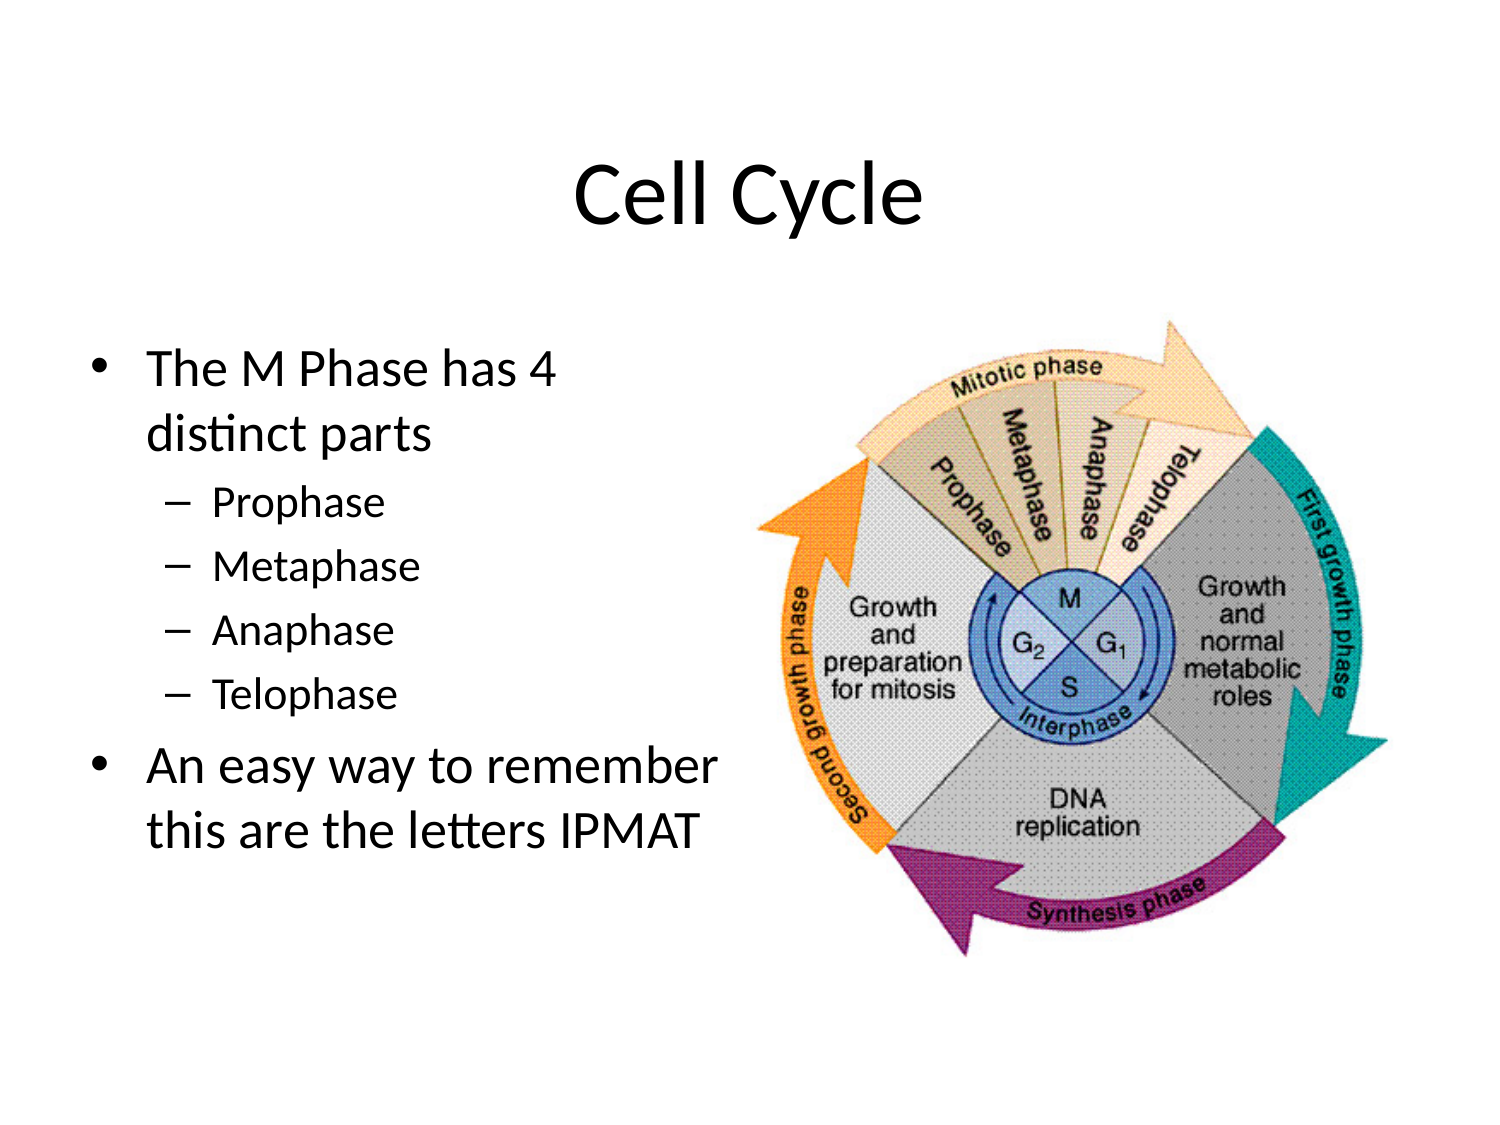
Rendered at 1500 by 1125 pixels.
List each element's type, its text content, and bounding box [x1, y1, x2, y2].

list The M Phase has 4 distinct parts Prophase Metaphase Anaphase Telophase An easy way to remember this are the letters IPMAT [75, 324, 738, 963]
title Cell Cycle [75, 75, 1425, 300]
picture [749, 312, 1401, 960]
